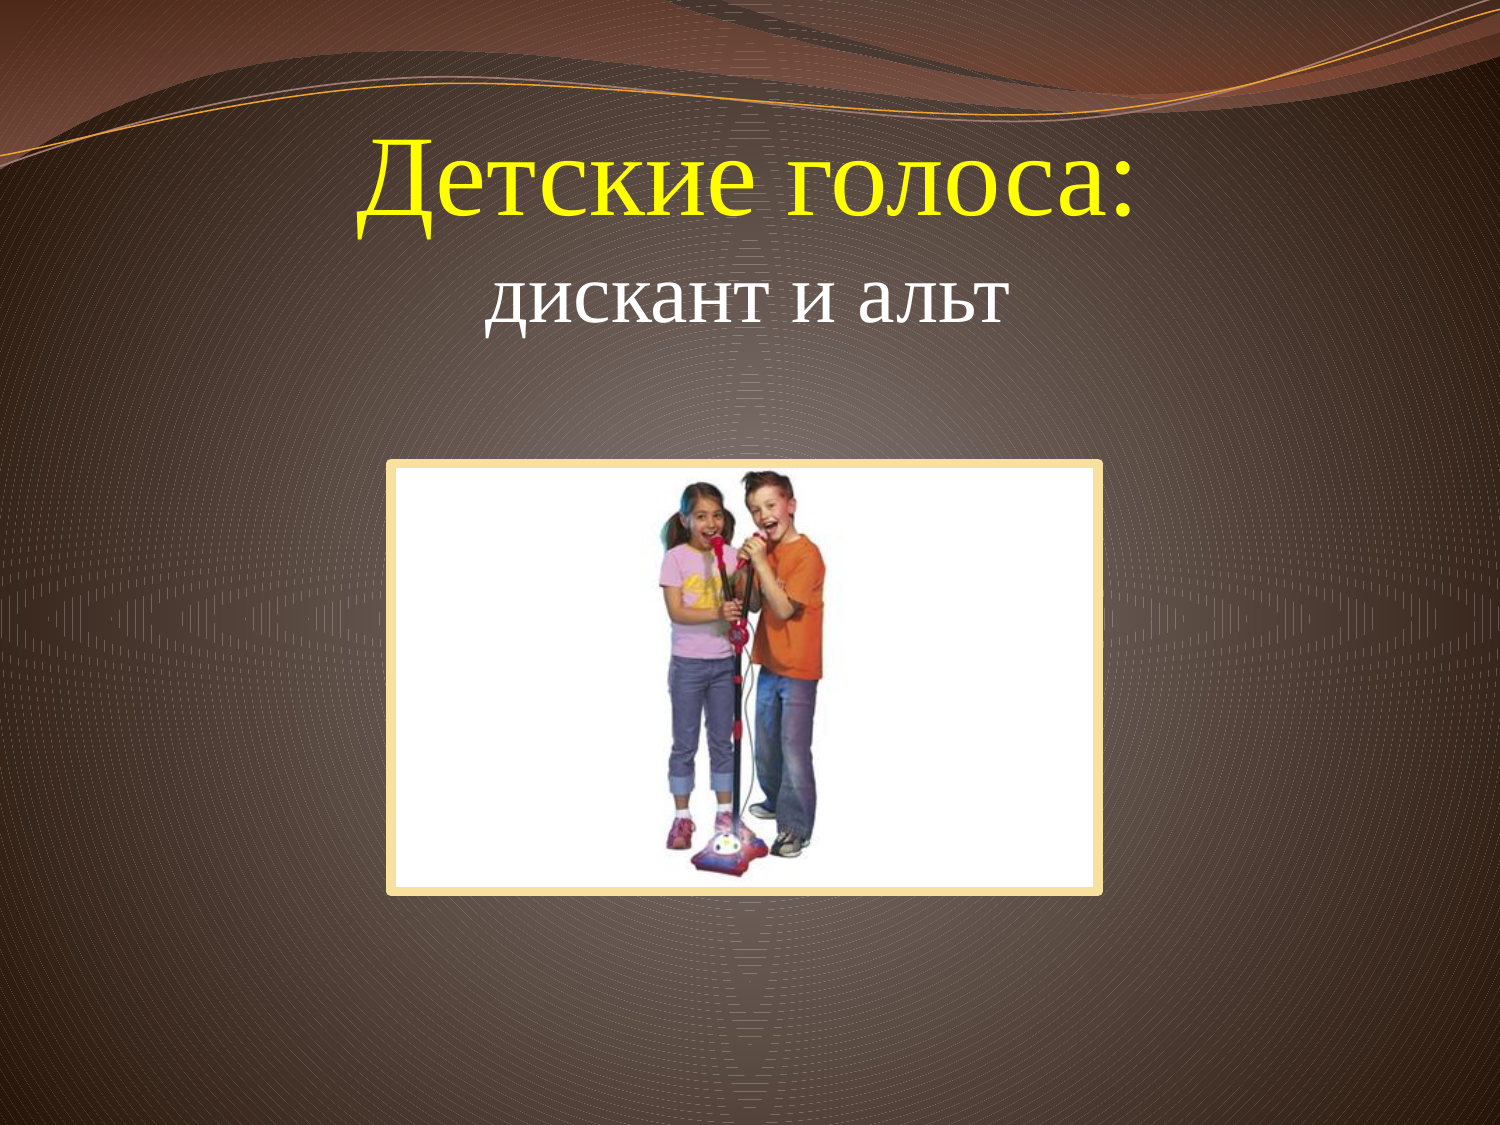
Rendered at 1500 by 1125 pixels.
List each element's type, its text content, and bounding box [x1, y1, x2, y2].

picture [395, 467, 1094, 887]
title Детские голоса: дискант и альт [159, 90, 1341, 1094]
